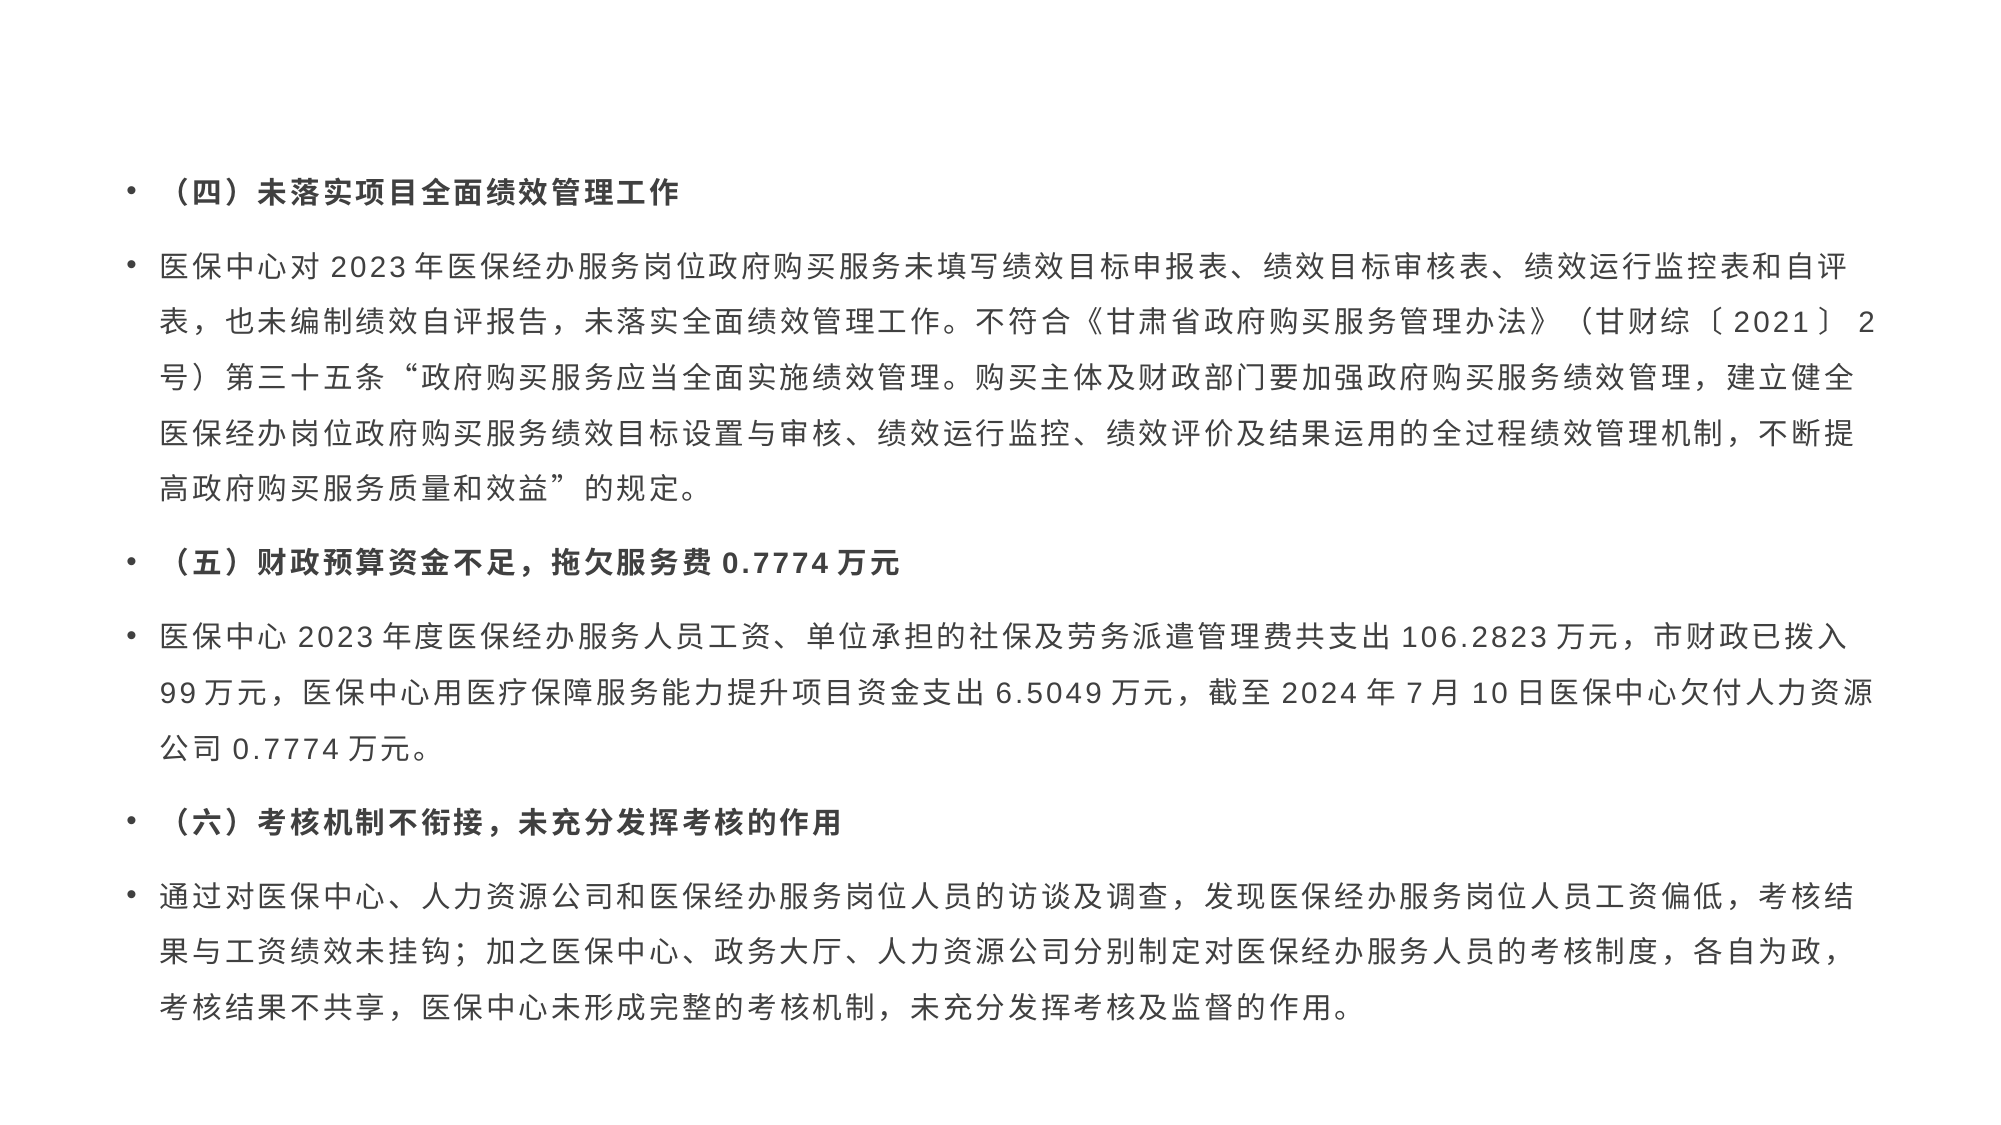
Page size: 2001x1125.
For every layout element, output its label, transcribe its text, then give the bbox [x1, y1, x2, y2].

list （四）未落实项目全面绩效管理工作 医保中心对2023年医保经办服务岗位政府购买服务未填写绩效目标申报表、绩效目标审核表、绩效运行监控表和自评表，也未编制绩效自评报告，未落实全面绩效管理工作。不符合《甘肃省政府购买服务管理办法》（甘财综〔2021〕2号）第三十五条“政府购买服务应当全面实施绩效管理。购买主体及财政部门要加强政府购买服务绩效管理，建立健全医保经办岗位政府购买服务绩效目标设置与审核、绩效运行监控、绩效评价及结果运用的全过程绩效管理机制，不断提高政府购买服务质量和效益”的规定。 （五）财政预算资金不足，拖欠服务费0.7774万元 医保中心2023年度医保经办服务人员工资、单位承担的社保及劳务派遣管理费共支出106.2823万元，市财政已拨入99万元，医保中心用医疗保障服务能力提升项目资金支出6.5049万元，截至2024年7月10日医保中心欠付人力资源公司0.7774万元。 （六）考核机制不衔接，未充分发挥考核的作用 通过对医保中心、人力资源公司和医保经办服务岗位人员的访谈及调查，发现医保经办服务岗位人员工资偏低，考核结果与工资绩效未挂钩；加之医保中心、政务大厅、人力资源公司分别制定对医保经办服务人员的考核制度，各自为政，考核结果不共享，医保中心未形成完整的考核机制，未充分发挥考核及监督的作用。 [109, 156, 1891, 1041]
